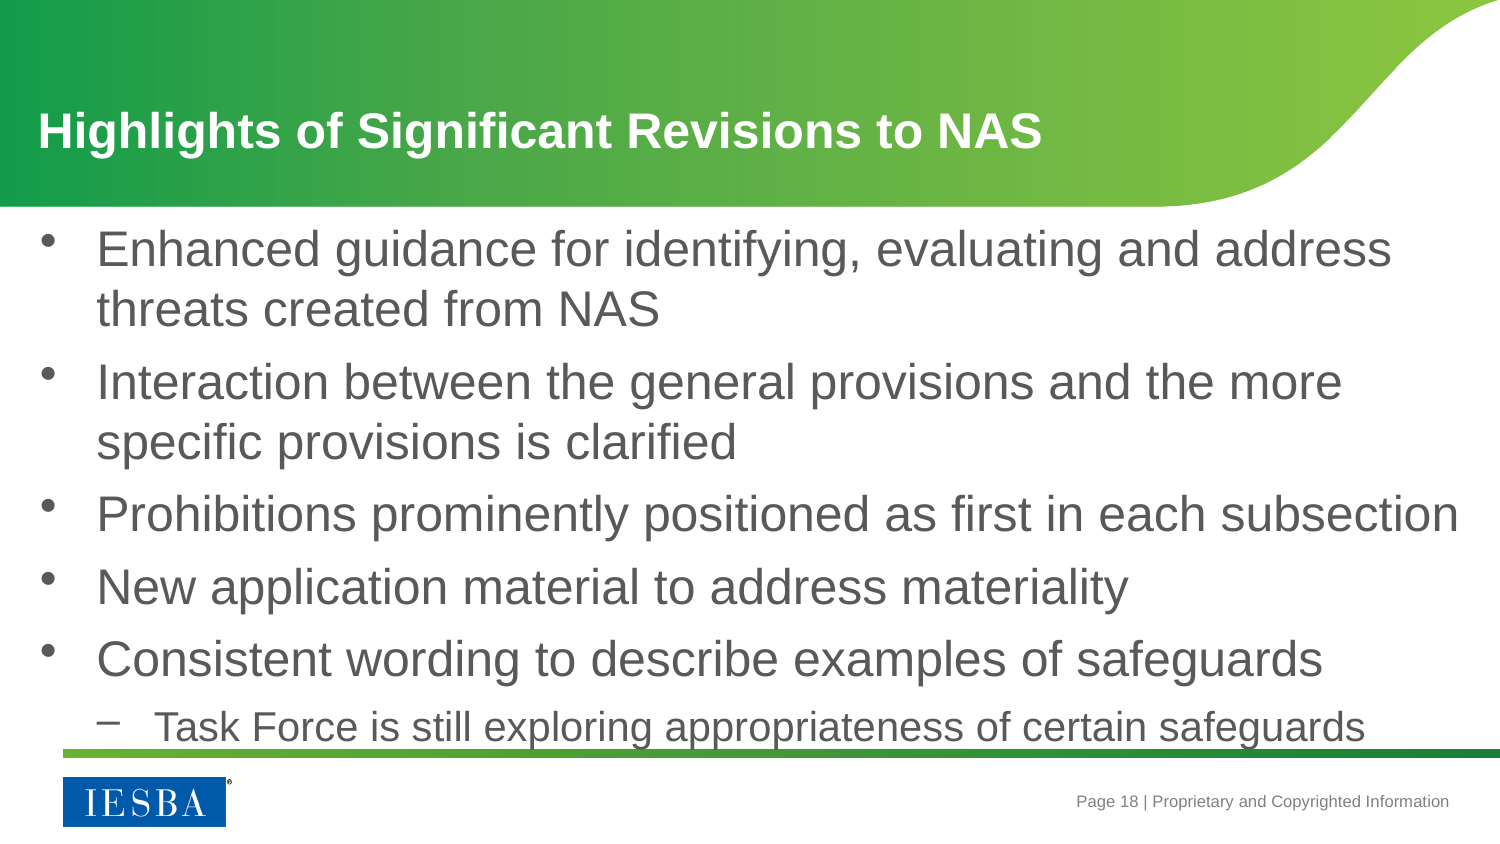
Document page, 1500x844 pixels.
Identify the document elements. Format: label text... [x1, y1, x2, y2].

title Highlights of Significant Revisions to NAS [37, 95, 1313, 161]
list Enhanced guidance for identifying, evaluating and address threats created from NAS Interaction between the general provisions and the more specific provisions is clarified Prohibitions prominently positioned as first in each subsection New application material to address materiality Consistent wording to describe examples of safeguards Task Force is still exploring appropriateness of certain safeguards [24, 209, 1488, 736]
picture [63, 777, 232, 827]
picture [0, 0, 1500, 207]
